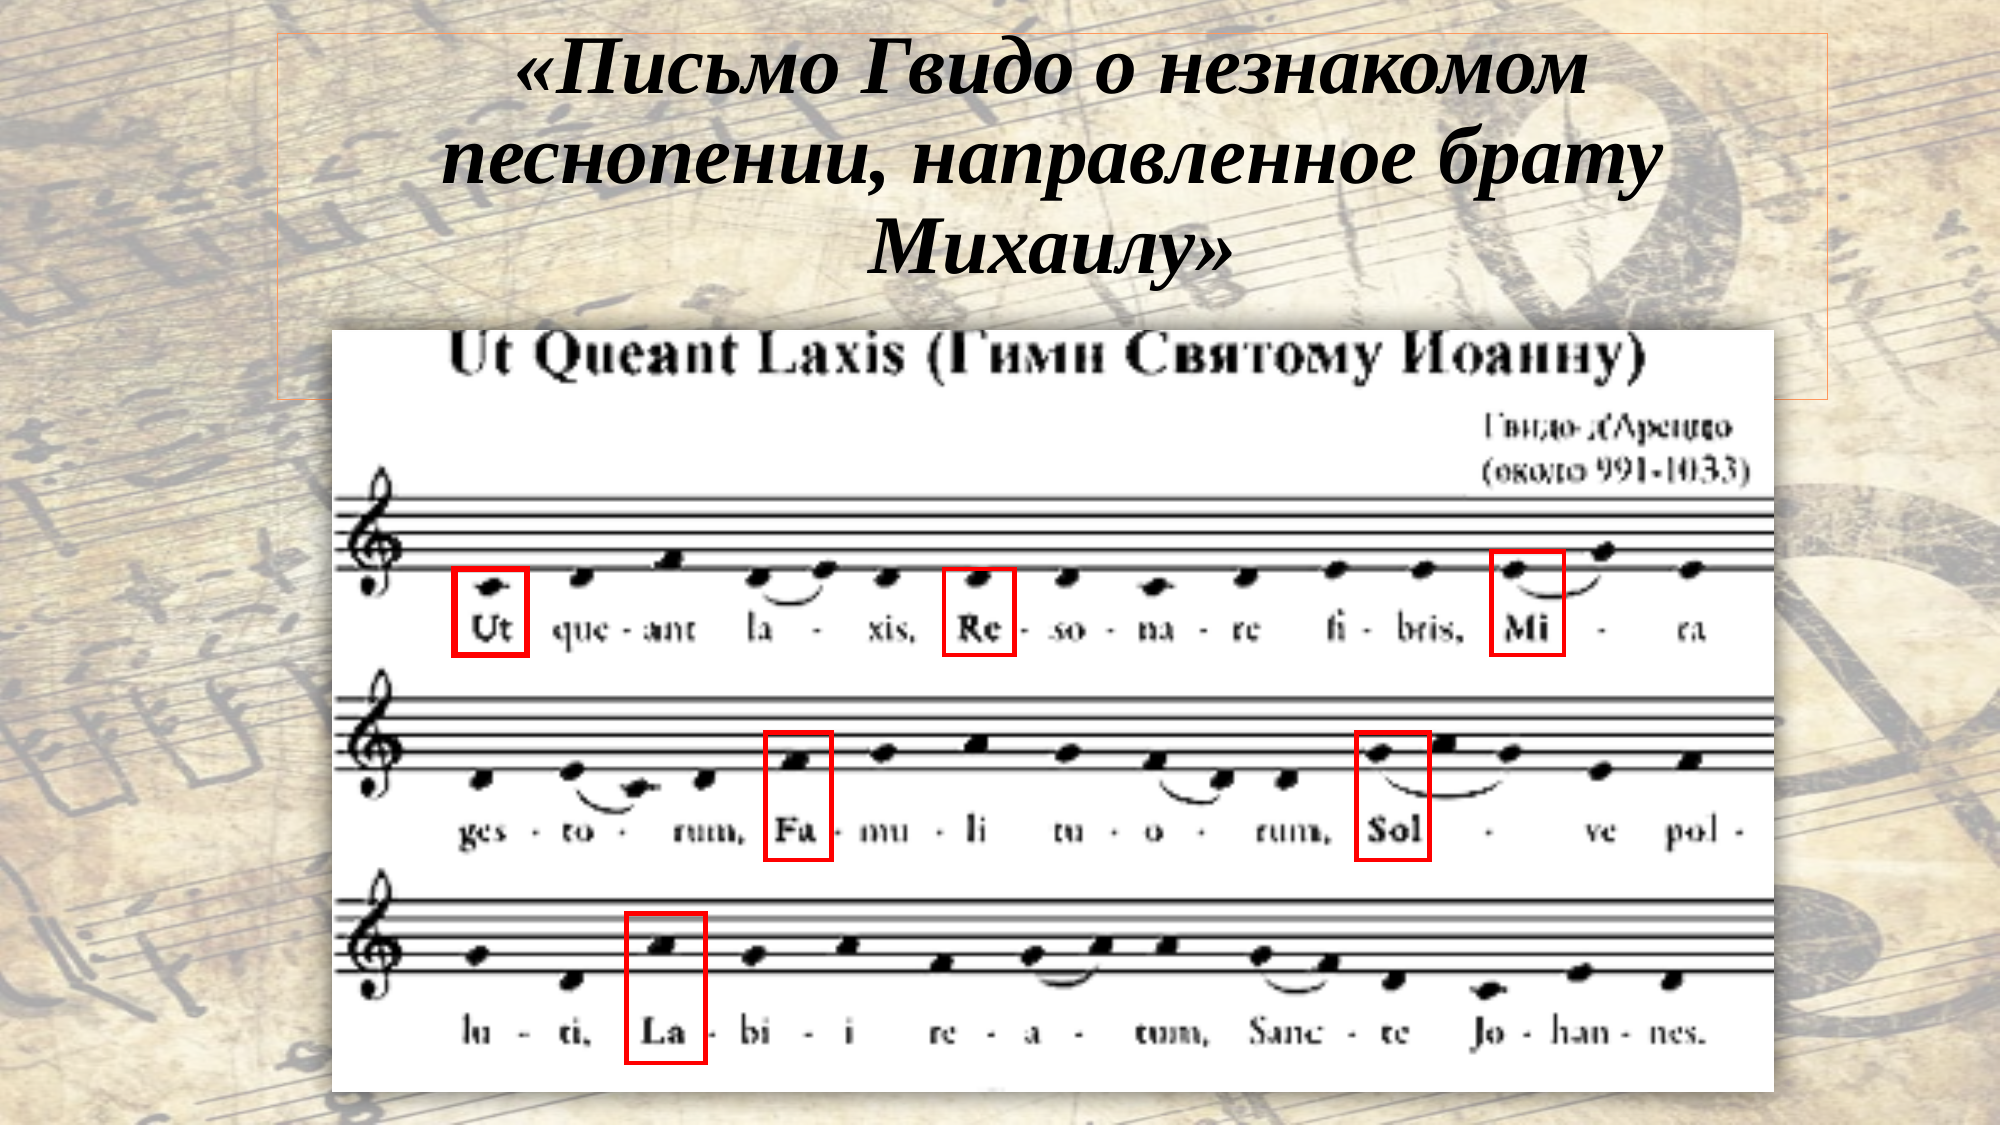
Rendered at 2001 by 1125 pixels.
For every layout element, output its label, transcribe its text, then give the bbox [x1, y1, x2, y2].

title «Письмо Гвидо о незнакомом песнопении, направленное брату Михаилу» [277, 33, 1828, 400]
picture [332, 330, 1774, 1092]
